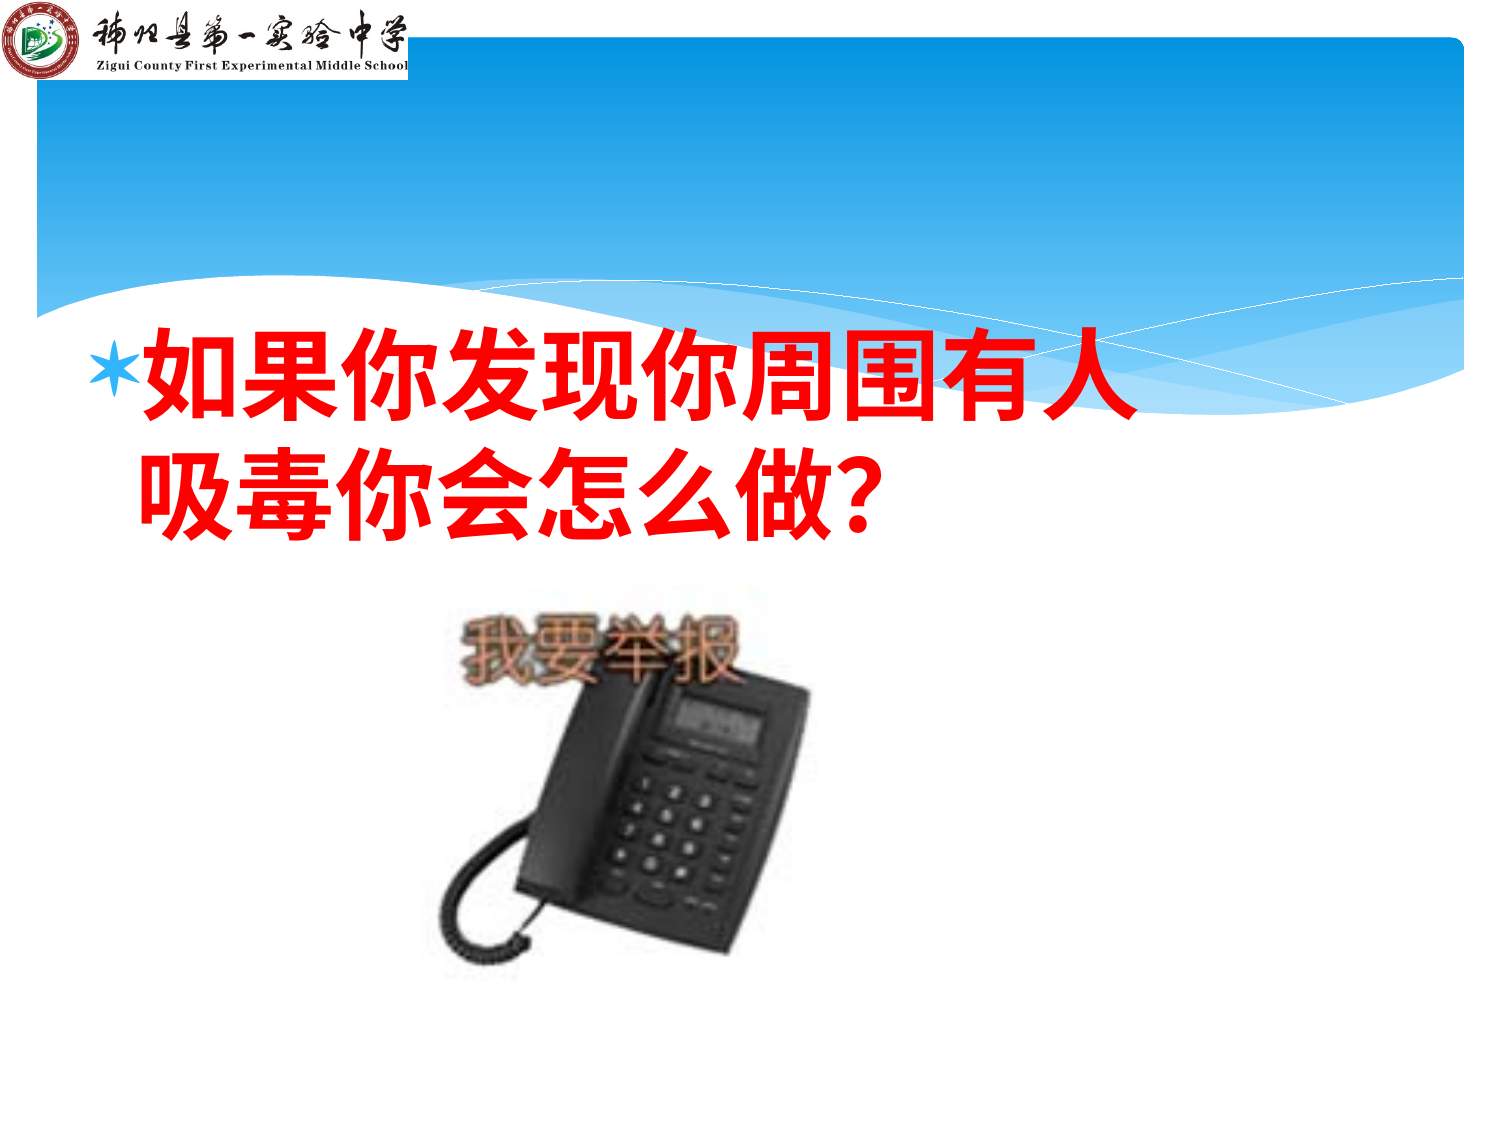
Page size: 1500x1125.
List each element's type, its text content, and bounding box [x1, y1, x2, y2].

picture [0, 0, 408, 81]
picture [421, 585, 824, 988]
list 如果你发现你周围有人吸毒你会怎么做？ [75, 304, 1219, 1006]
